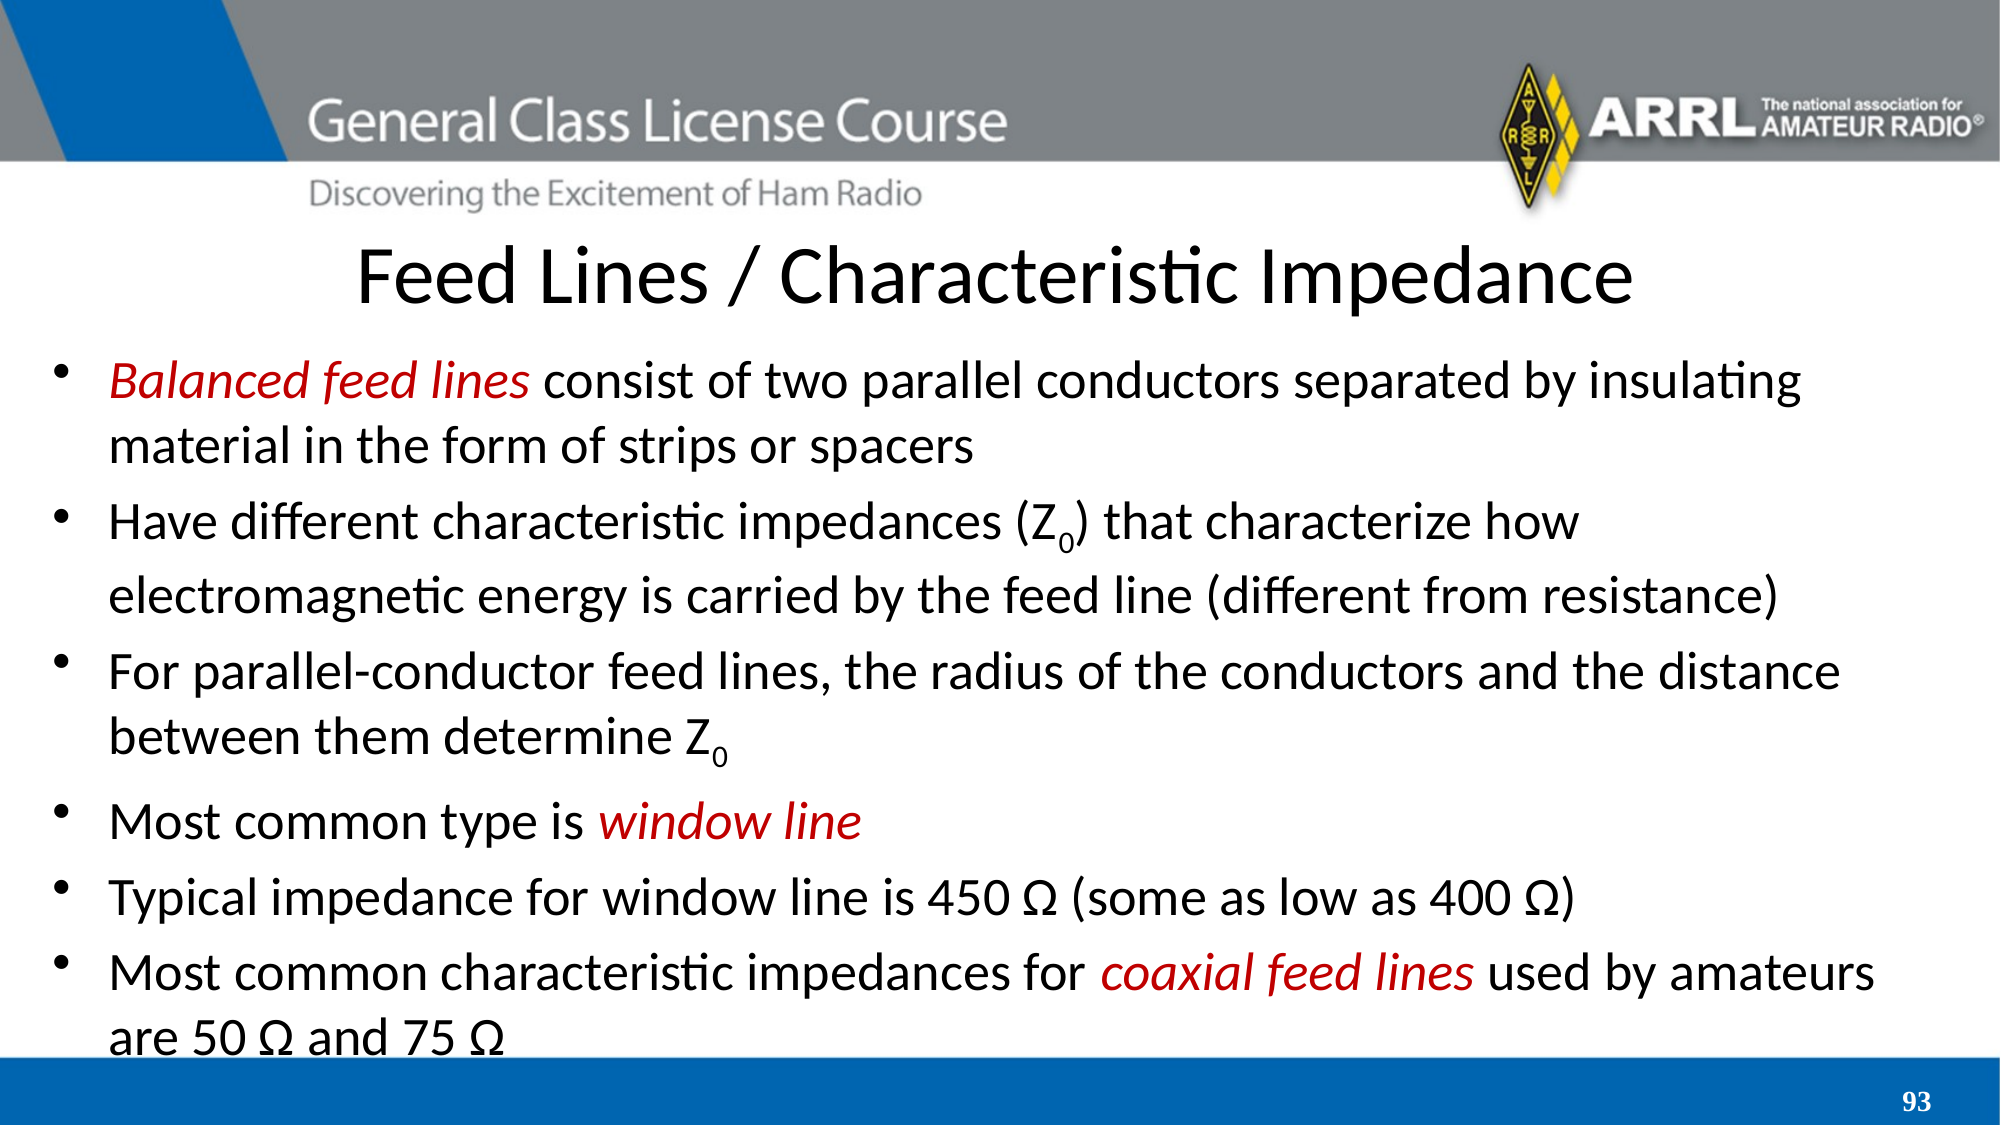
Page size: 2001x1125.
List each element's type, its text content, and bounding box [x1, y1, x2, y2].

picture [0, 0, 2001, 1125]
list Balanced feed lines consist of two parallel conductors separated by insulating material in the form of strips or spacers Have different characteristic impedances (Z0) that characterize how electromagnetic energy is carried by the feed line (different from resistance) For parallel-conductor feed lines, the radius of the conductors and the distance between them determine Z0 Most common type is window line Typical impedance for window line is 450 Ω (some as low as 400 Ω) Most common characteristic impedances for coaxial feed lines used by amateurs are 50 Ω and 75 Ω [37, 337, 1963, 1075]
title Feed Lines / Characteristic Impedance [96, 212, 1897, 337]
